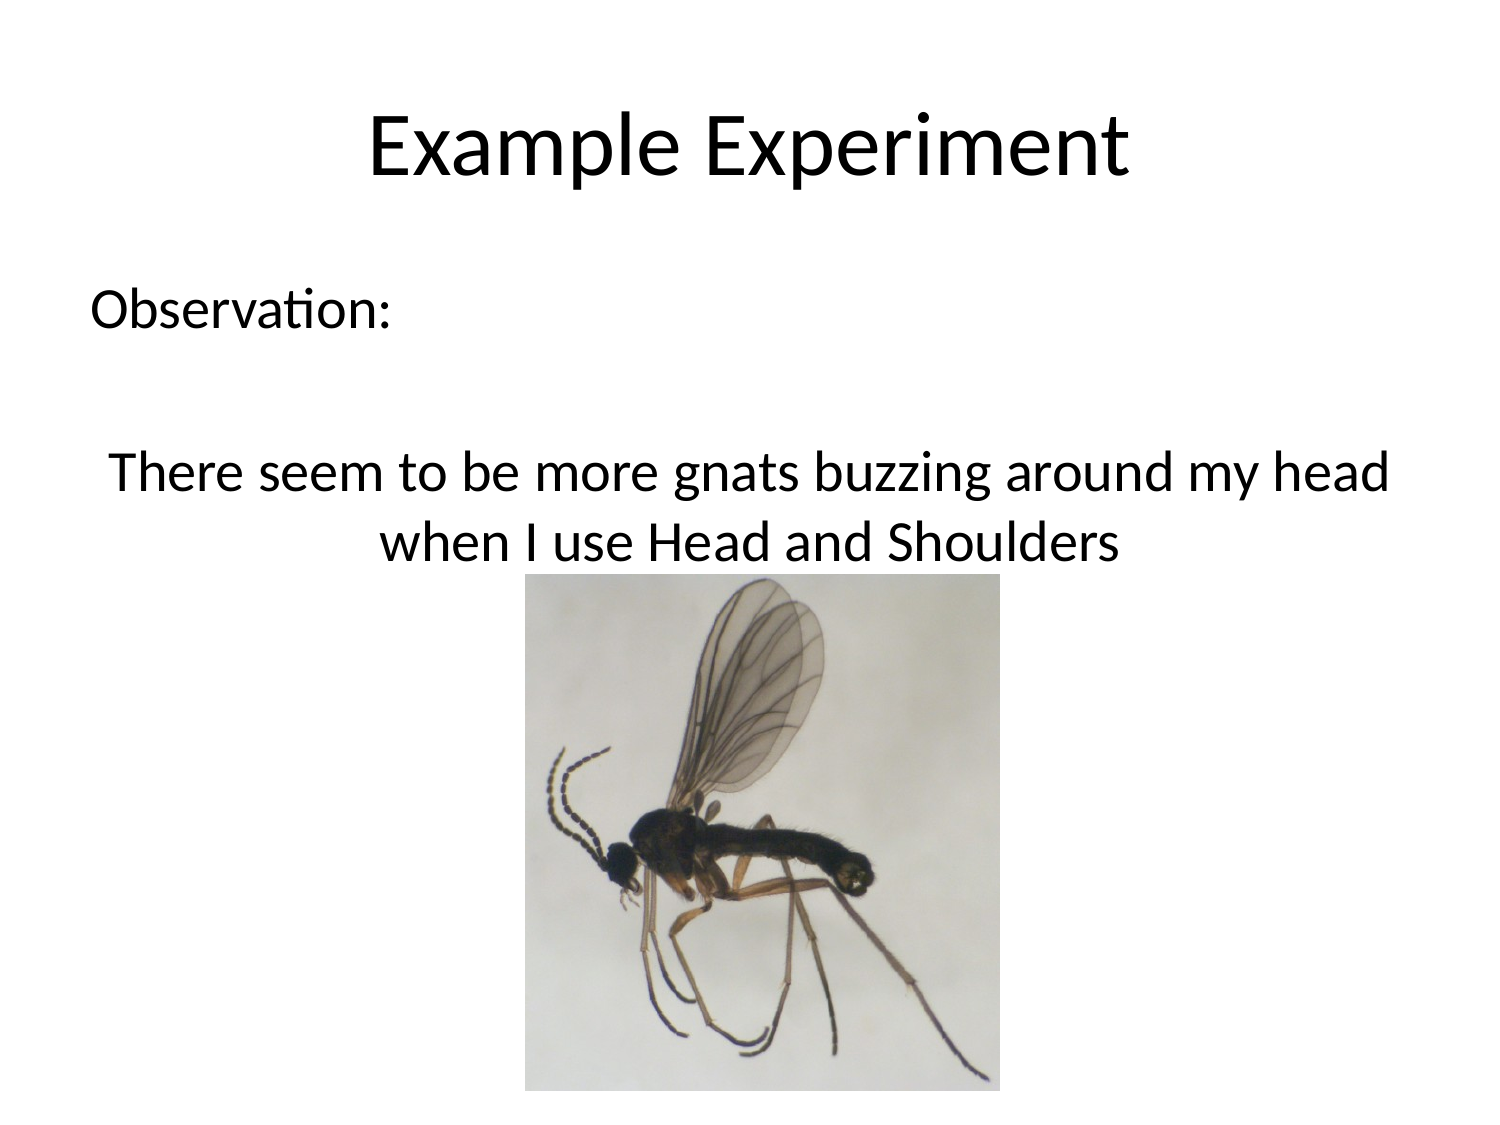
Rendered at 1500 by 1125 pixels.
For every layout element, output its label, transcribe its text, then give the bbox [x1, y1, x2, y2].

title Example Experiment [74, 44, 1426, 233]
list Observation: There seem to be more gnats buzzing around my head when I use Head and Shoulders [74, 262, 1426, 551]
picture [524, 574, 1001, 1092]
